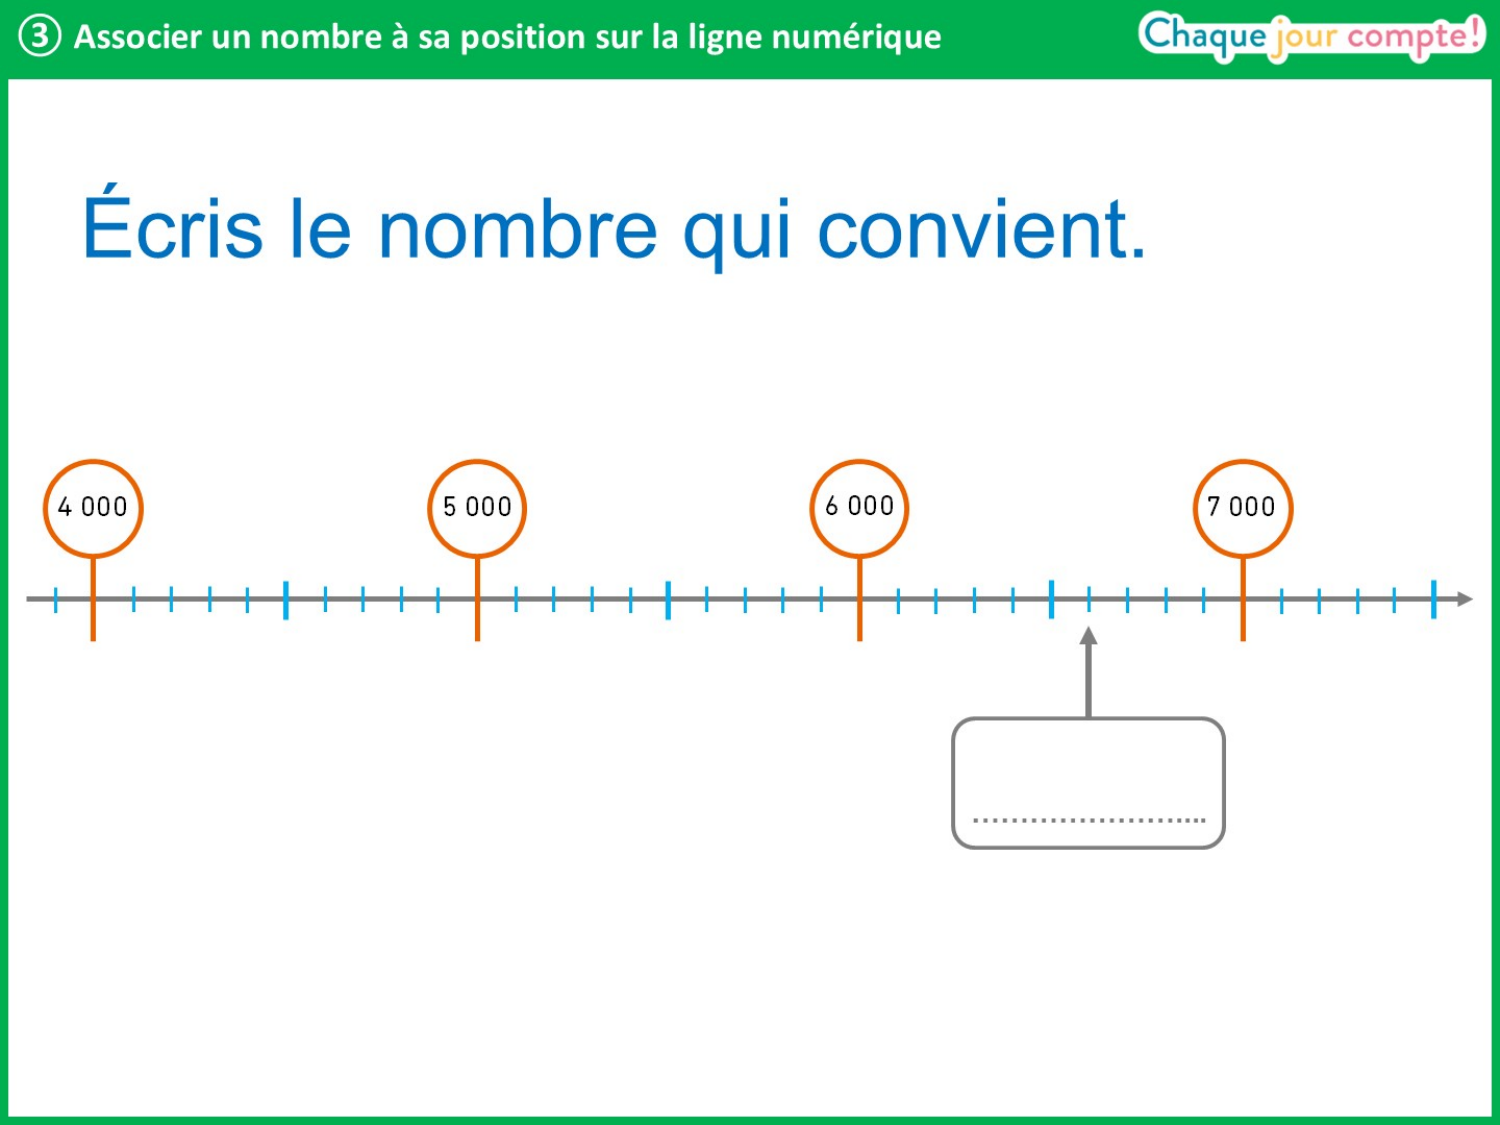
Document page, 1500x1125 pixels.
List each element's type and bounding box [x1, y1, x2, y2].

list [0, 0, 1500, 1125]
